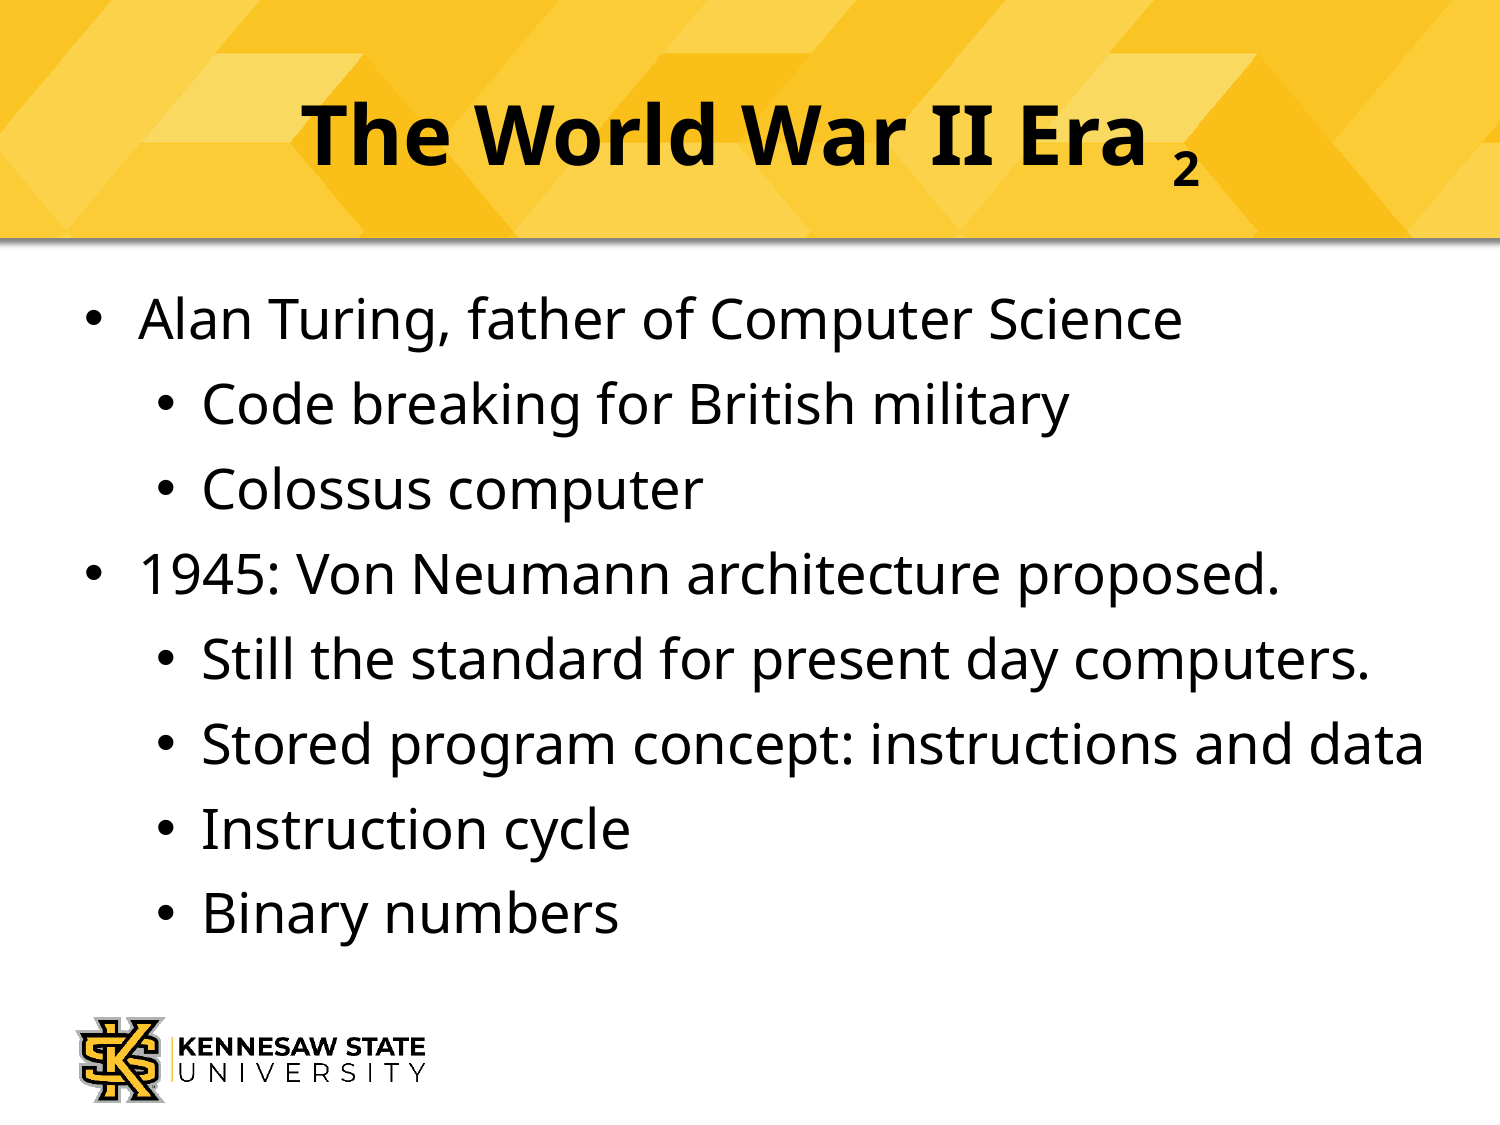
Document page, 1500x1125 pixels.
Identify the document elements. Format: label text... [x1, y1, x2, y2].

picture [0, 0, 1500, 251]
picture [75, 1017, 425, 1103]
list Alan Turing, father of Computer Science Code breaking for British military Colossus computer 1945: Von Neumann architecture proposed. Still the standard for present day computers. Stored program concept: instructions and data Instruction cycle Binary numbers [69, 269, 1447, 1001]
title The World War II Era 2 [75, 45, 1425, 233]
